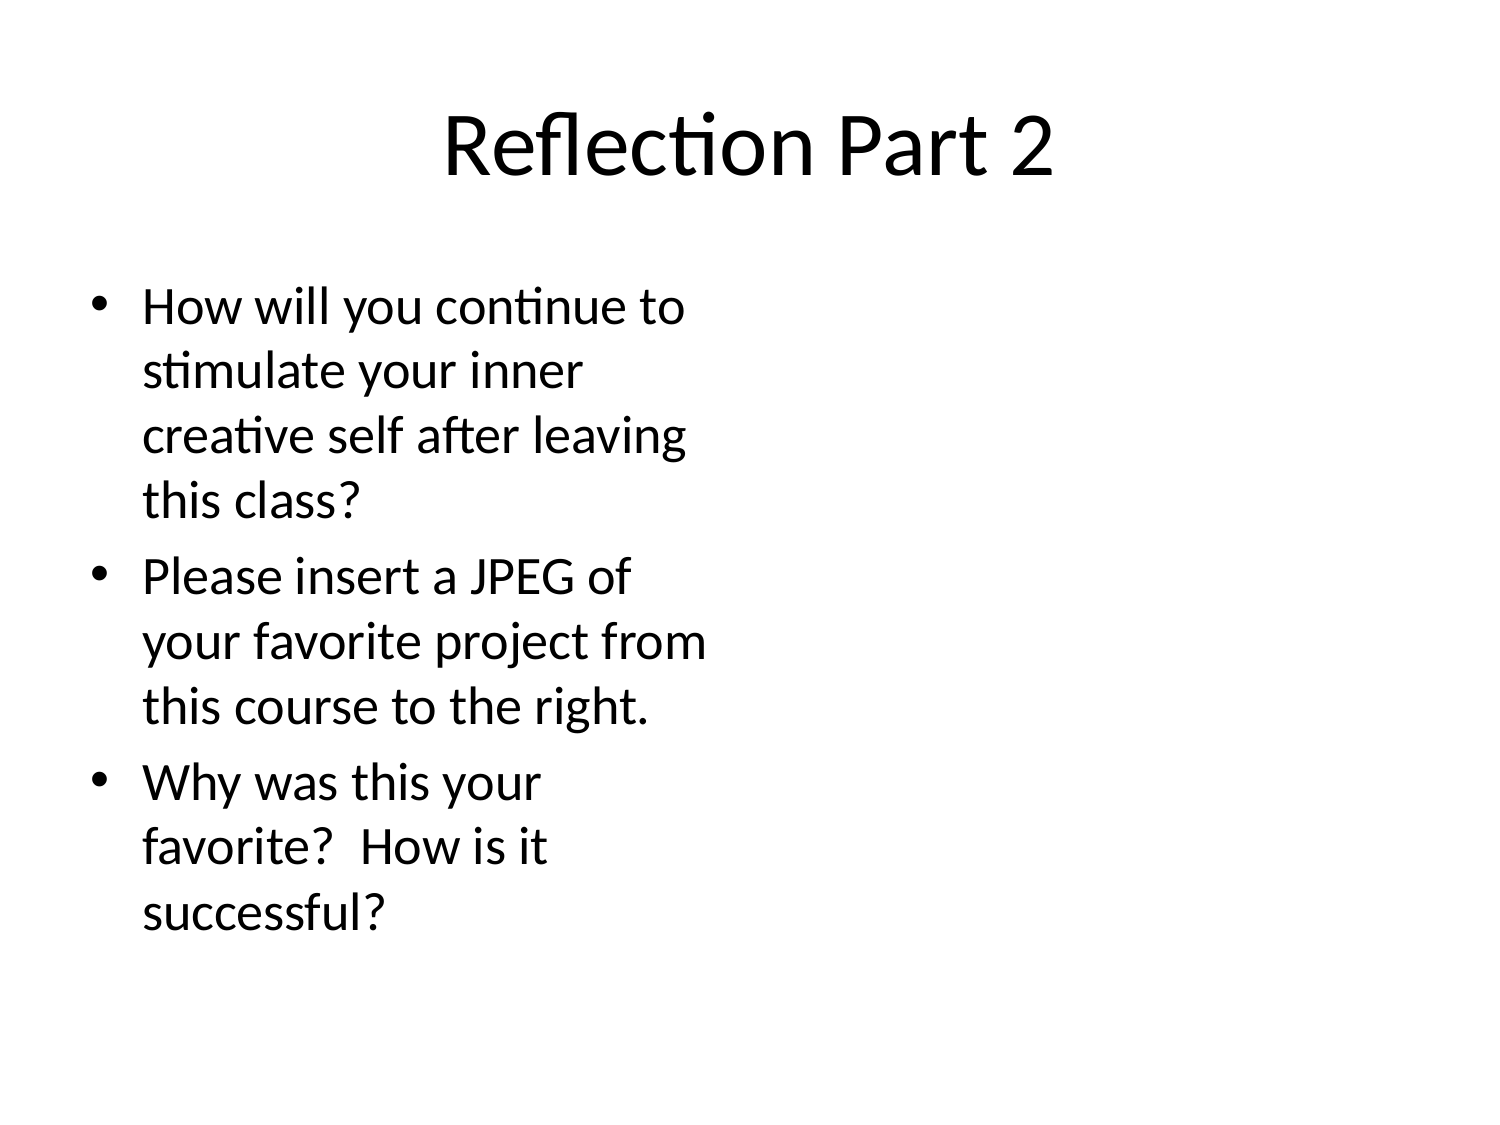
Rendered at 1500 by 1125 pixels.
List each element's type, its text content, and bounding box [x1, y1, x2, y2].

list How will you continue to stimulate your inner creative self after leaving this class? Please insert a JPEG of your favorite project from this course to the right. Why was this your favorite? How is it successful? [75, 262, 738, 1005]
title Reflection Part 2 [75, 45, 1425, 233]
